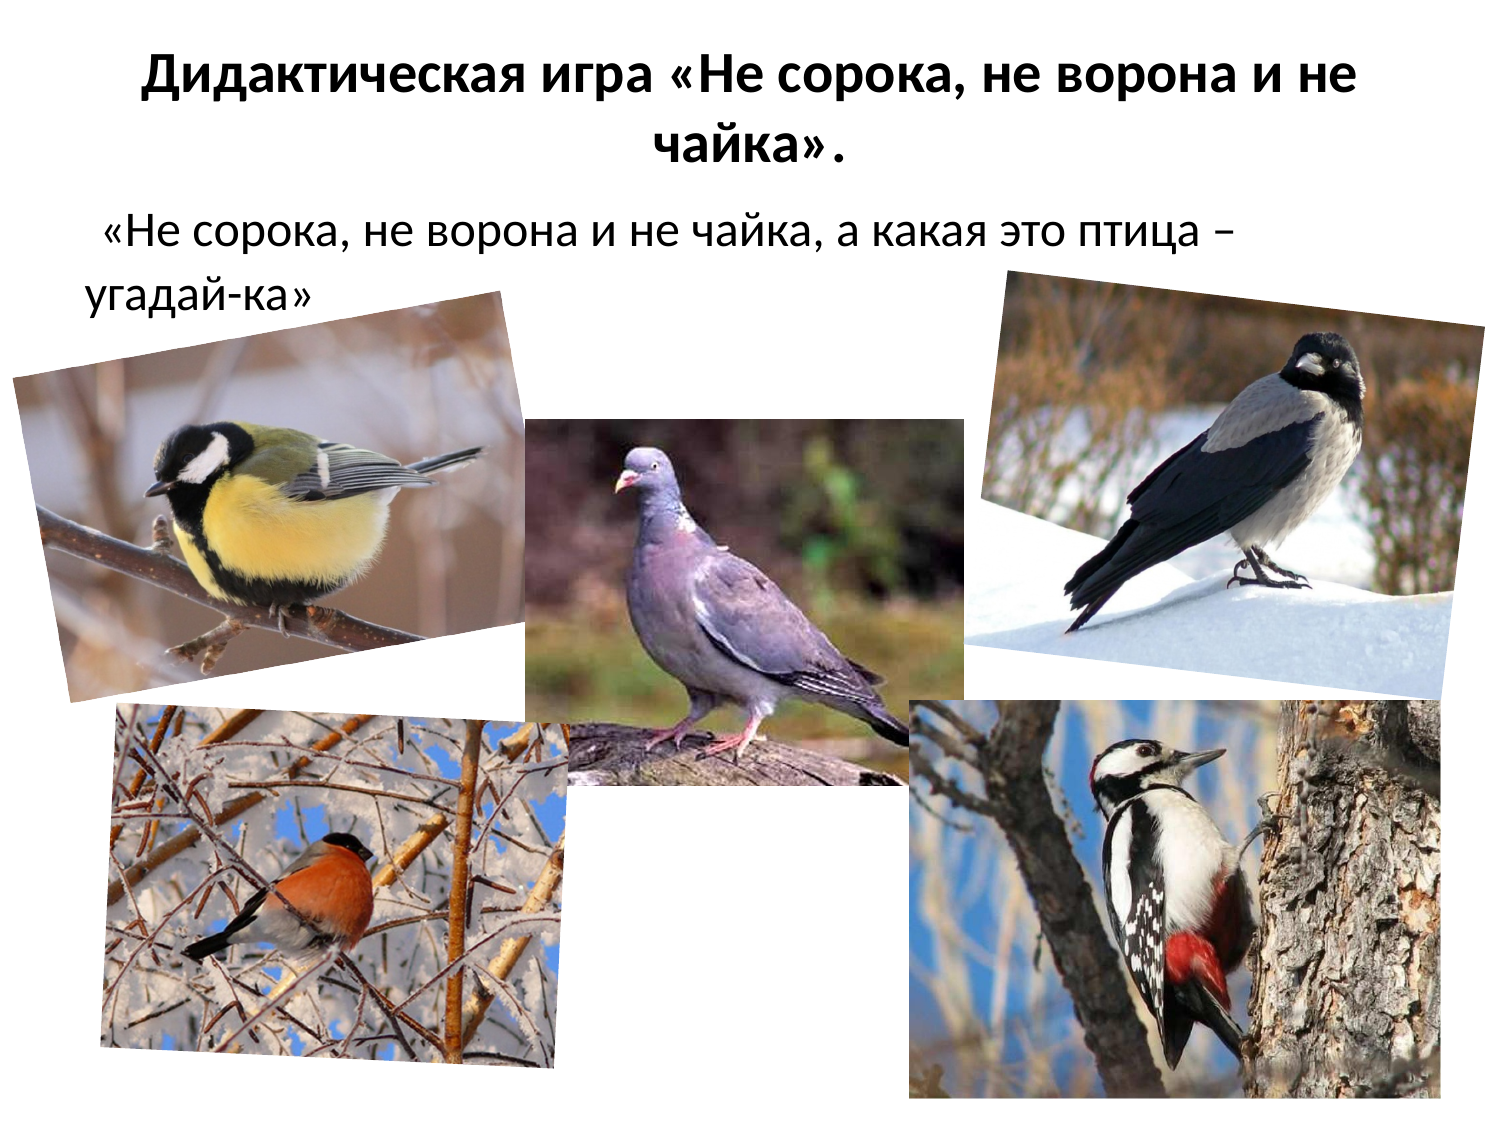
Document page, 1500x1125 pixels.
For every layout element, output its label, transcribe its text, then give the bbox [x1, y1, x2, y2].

title Дидактическая игра «Не сорока, не ворона и не чайка». [75, 45, 1425, 233]
list «Не сорока, не ворона и не чайка, а какая это птица – угадай-ка» [69, 172, 1420, 374]
picture [13, 270, 1485, 1099]
